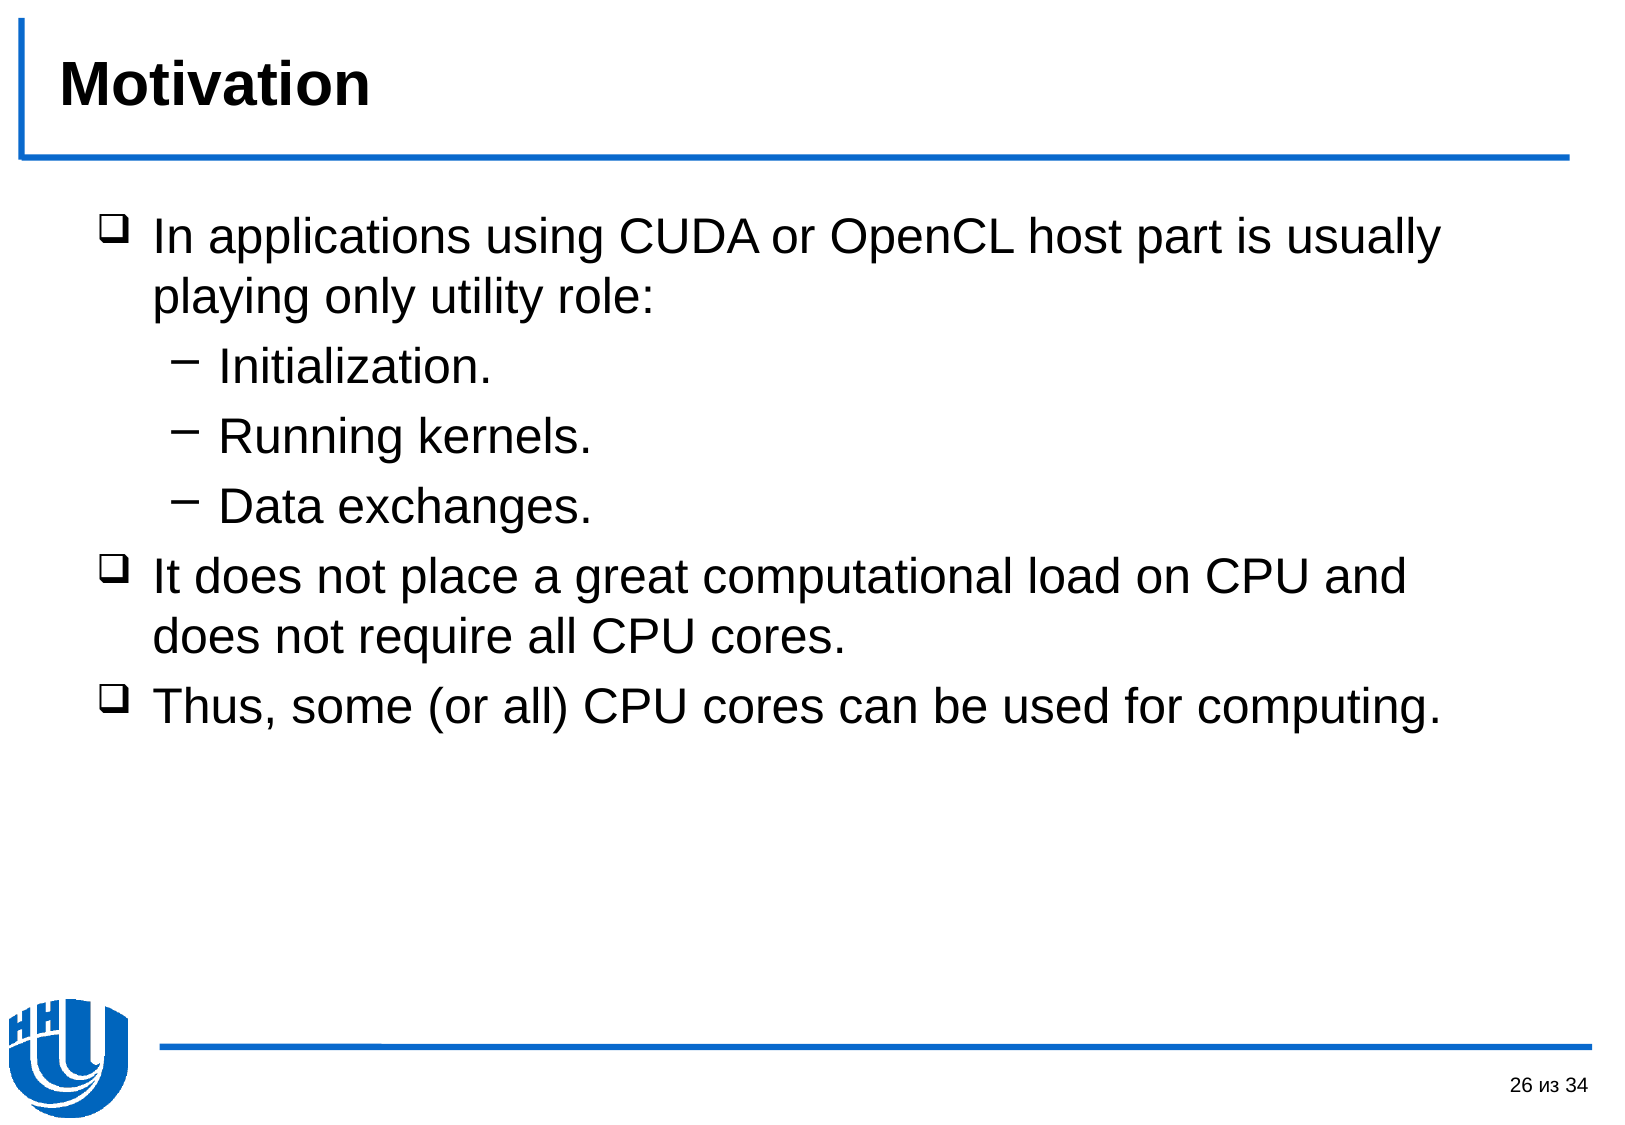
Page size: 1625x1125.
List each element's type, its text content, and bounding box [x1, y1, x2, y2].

title Motivation [44, 34, 1535, 127]
list In applications using CUDA or OpenCL host part is usually playing only utility role: Initialization. Running kernels. Data exchanges. It does not place a great computational load on CPU and does not require all CPU cores. Thus, some (or all) CPU cores can be used for computing. [81, 196, 1543, 1012]
slide_number 26 [1449, 1051, 1604, 1125]
picture [9, 999, 128, 1118]
